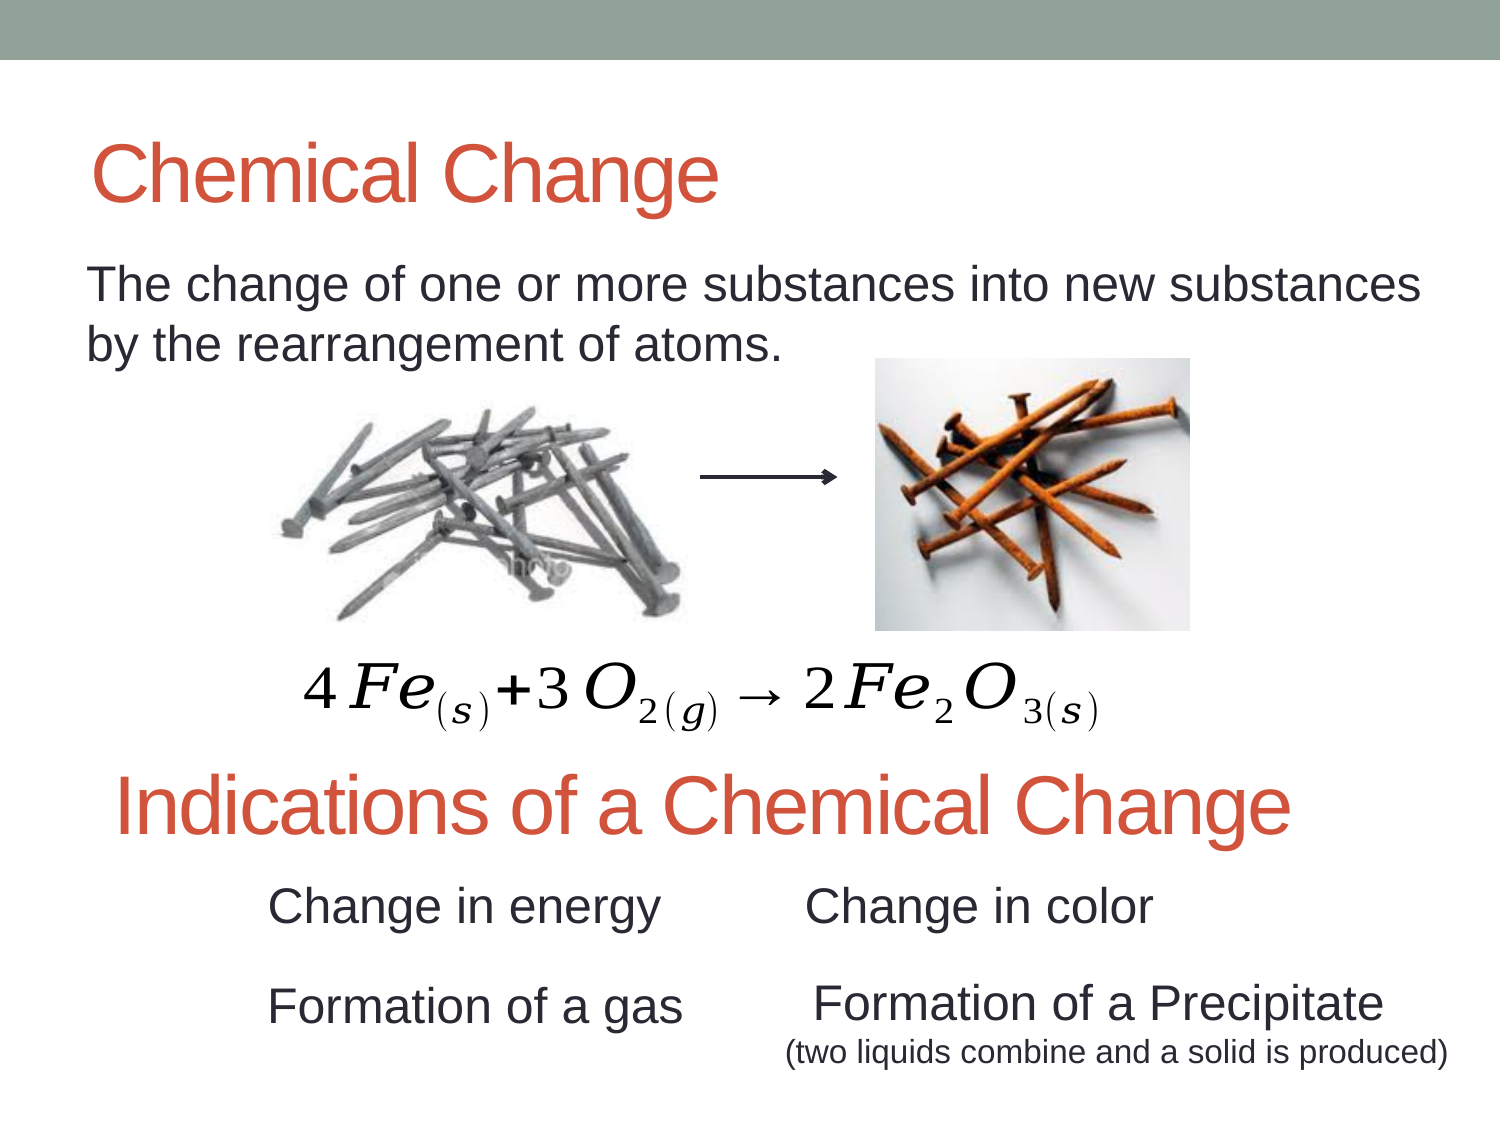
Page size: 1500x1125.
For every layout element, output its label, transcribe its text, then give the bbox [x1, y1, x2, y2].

text_box Change in color [789, 865, 1170, 941]
picture [257, 358, 708, 696]
text_box Formation of a Precipitate (two liquids combine and a solid is produced) [770, 963, 1465, 1078]
picture [874, 358, 1191, 632]
text_box Formation of a gas [252, 966, 699, 1041]
text_box The change of one or more substances into new substances by the rearrangement of atoms. [71, 244, 1472, 379]
text_box Chemical Change [74, 87, 1425, 244]
text_box Change in energy [252, 865, 677, 941]
title Indications of a Chemical Change [75, 720, 1425, 883]
